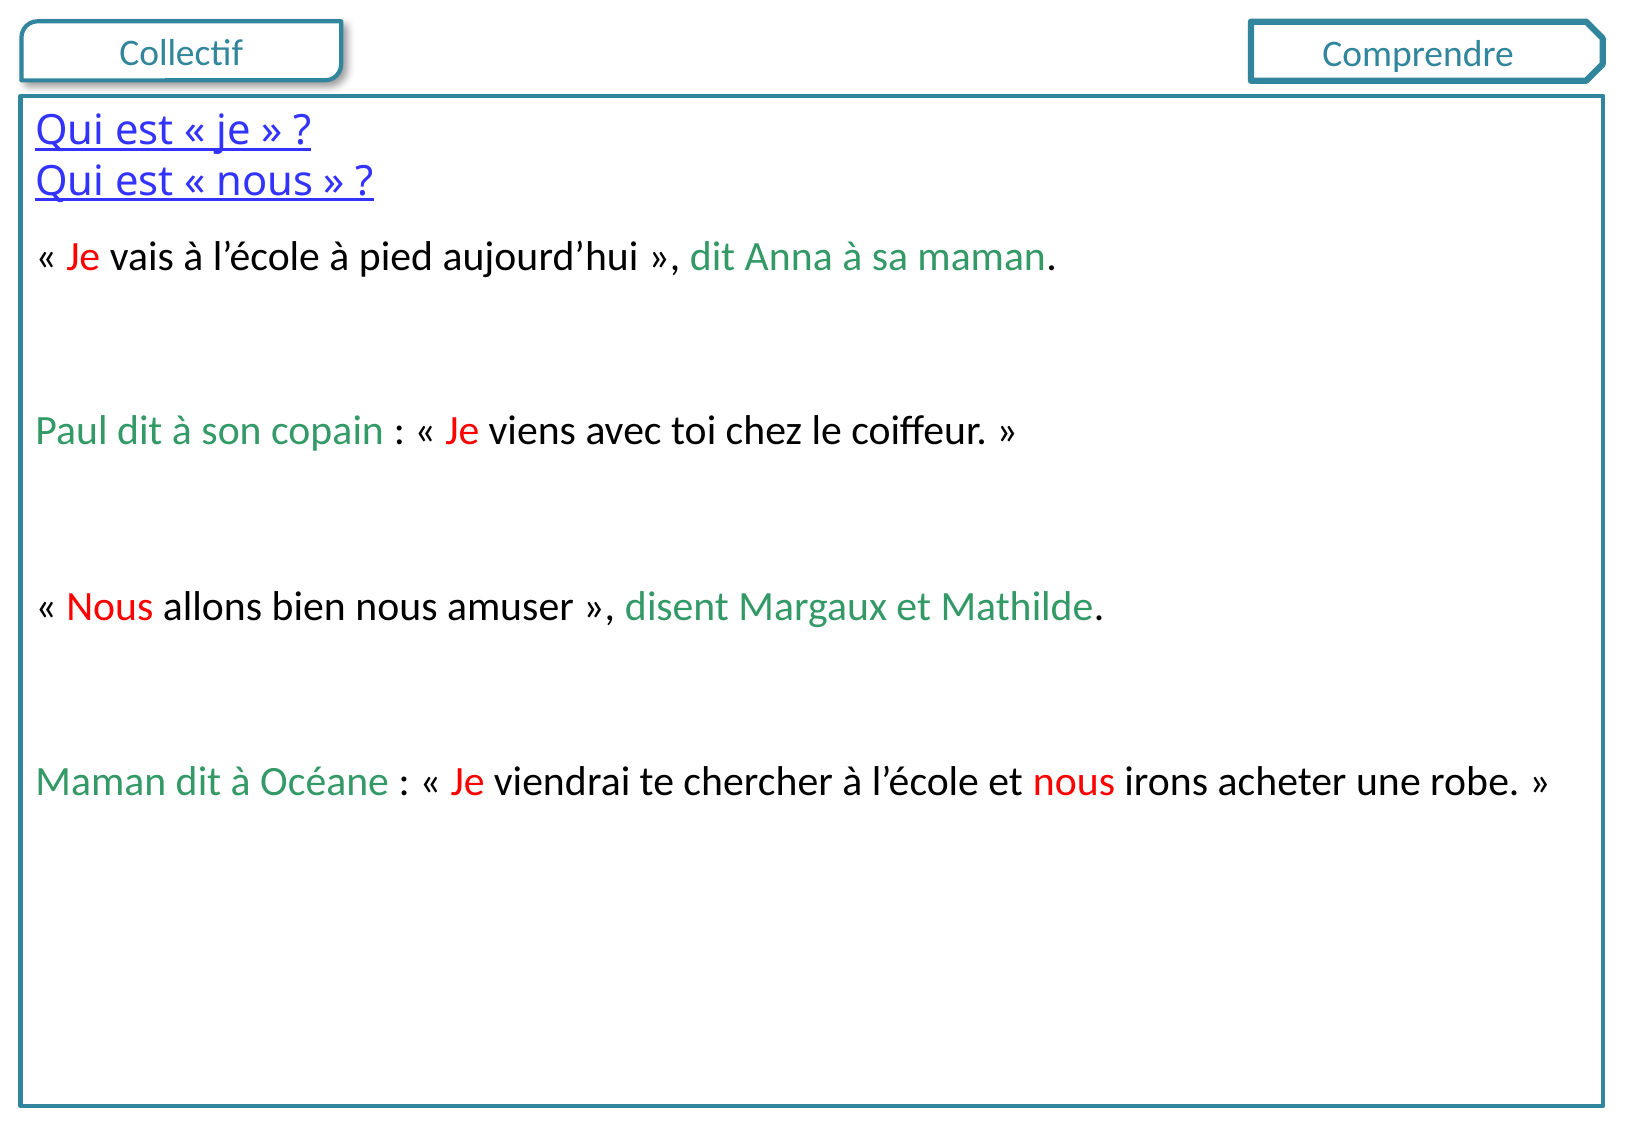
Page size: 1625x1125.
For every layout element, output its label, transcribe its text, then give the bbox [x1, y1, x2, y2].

list Qui est « je » ? Qui est « nous » ? « Je vais à l’école à pied aujourd’hui », dit Anna à sa maman. Paul dit à son copain : « Je viens avec toi chez le coiffeur. » « Nous allons bien nous amuser », disent Margaux et Mathilde. Maman dit à Océane : « Je viendrai te chercher à l’école et nous irons acheter une robe. » [18, 94, 1605, 1108]
list Comprendre [1251, 21, 1585, 81]
